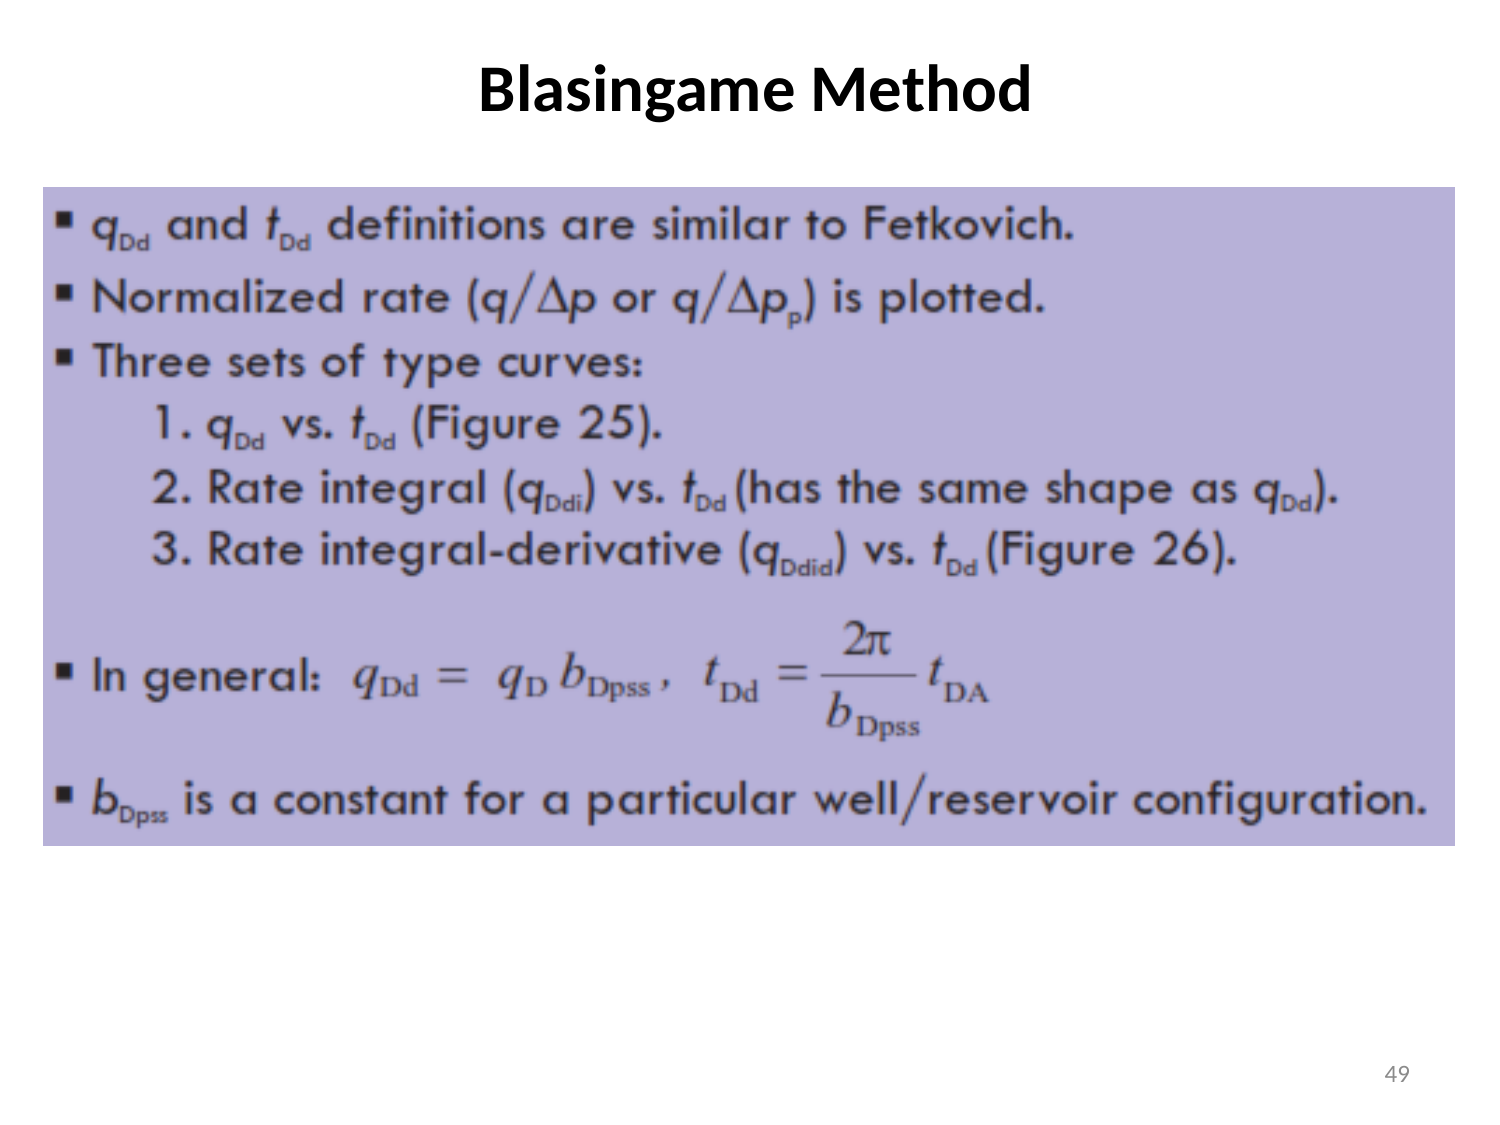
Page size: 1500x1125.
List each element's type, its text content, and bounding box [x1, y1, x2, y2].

picture [42, 187, 1455, 846]
slide_number 49 [1074, 1042, 1425, 1103]
text_box Blasingame Method [74, 37, 1438, 133]
